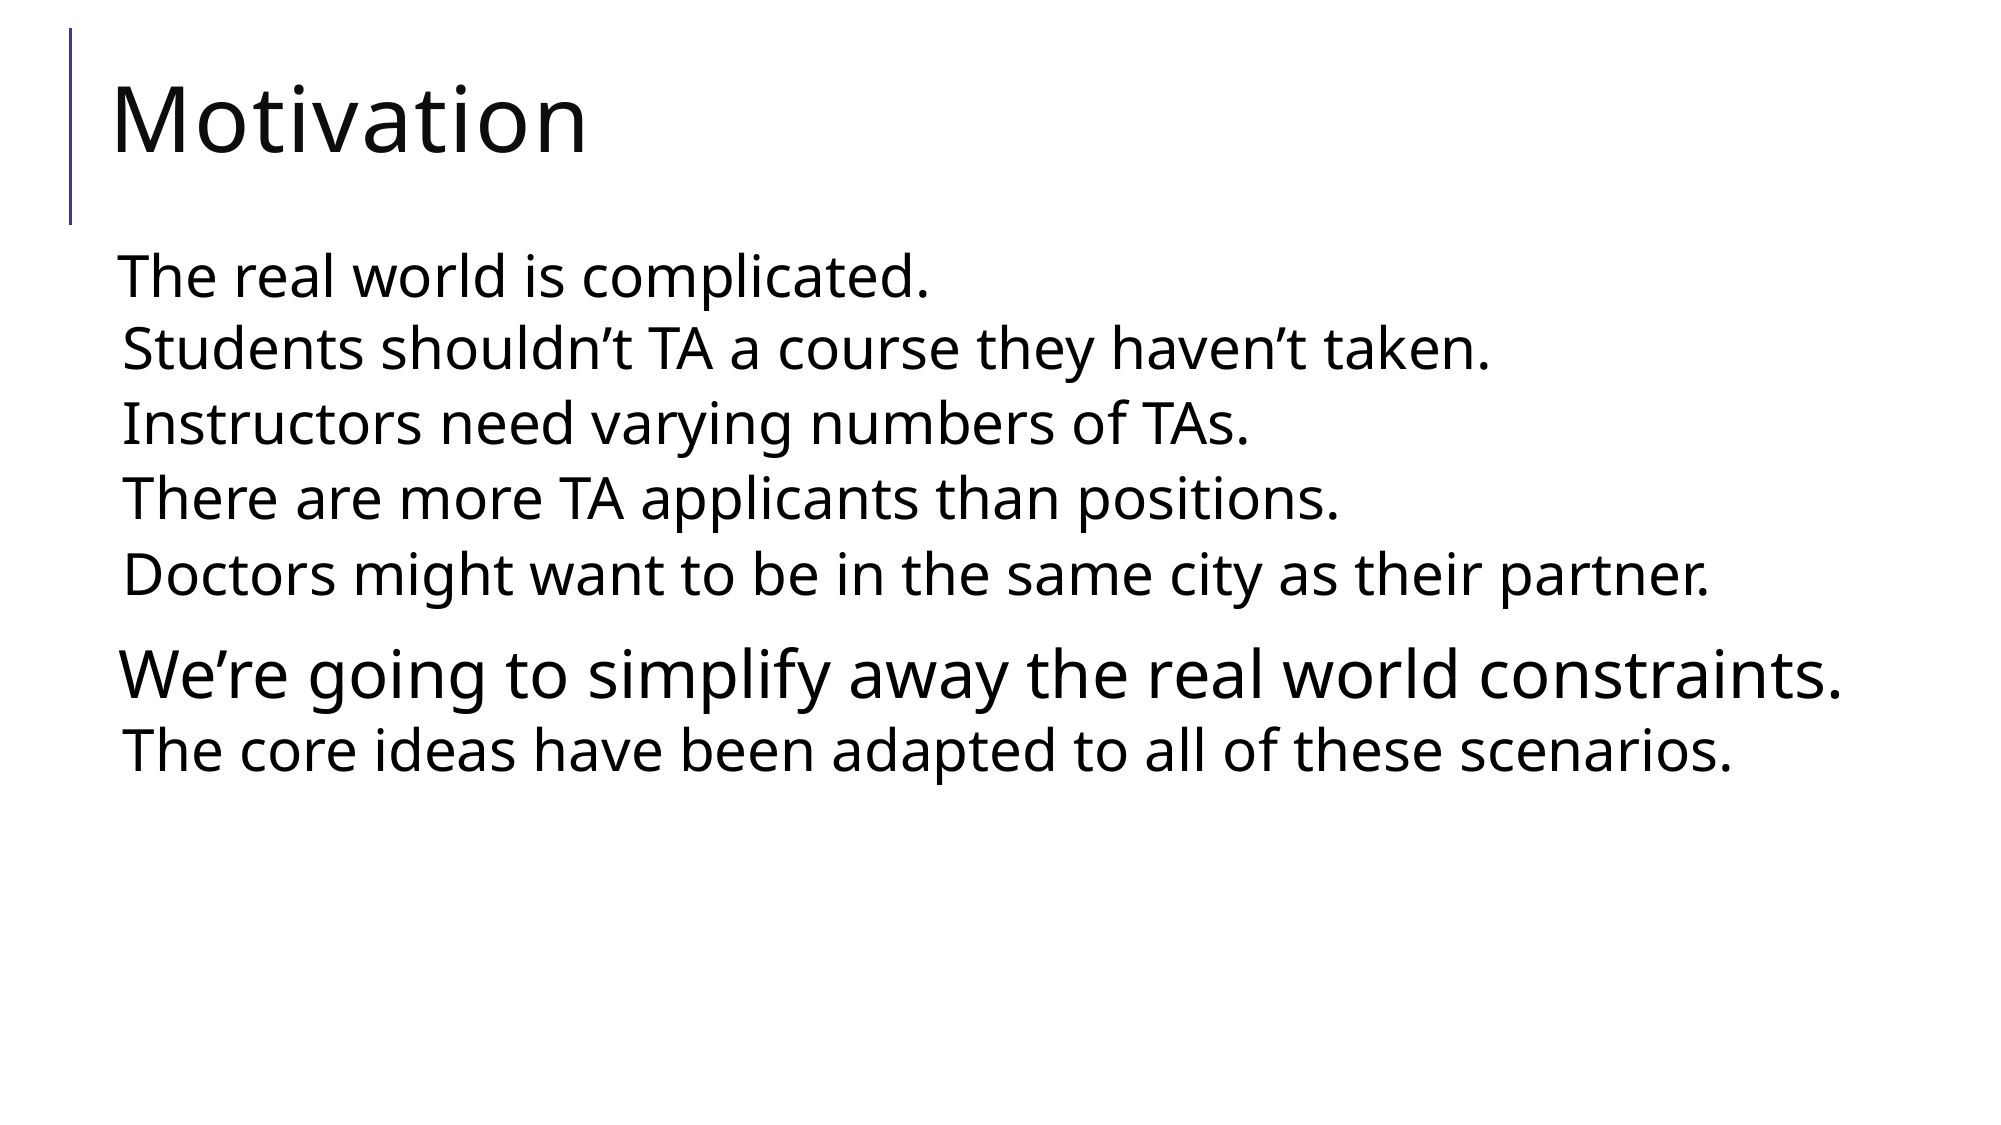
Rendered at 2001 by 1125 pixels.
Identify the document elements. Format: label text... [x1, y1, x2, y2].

list The real world is complicated. Students shouldn’t TA a course they haven’t taken. Instructors need varying numbers of TAs. There are more TA applicants than positions. Doctors might want to be in the same city as their partner. We’re going to simplify away the real world constraints. The core ideas have been adapted to all of these scenarios. [94, 240, 1930, 1035]
title Motivation [94, 43, 1930, 210]
